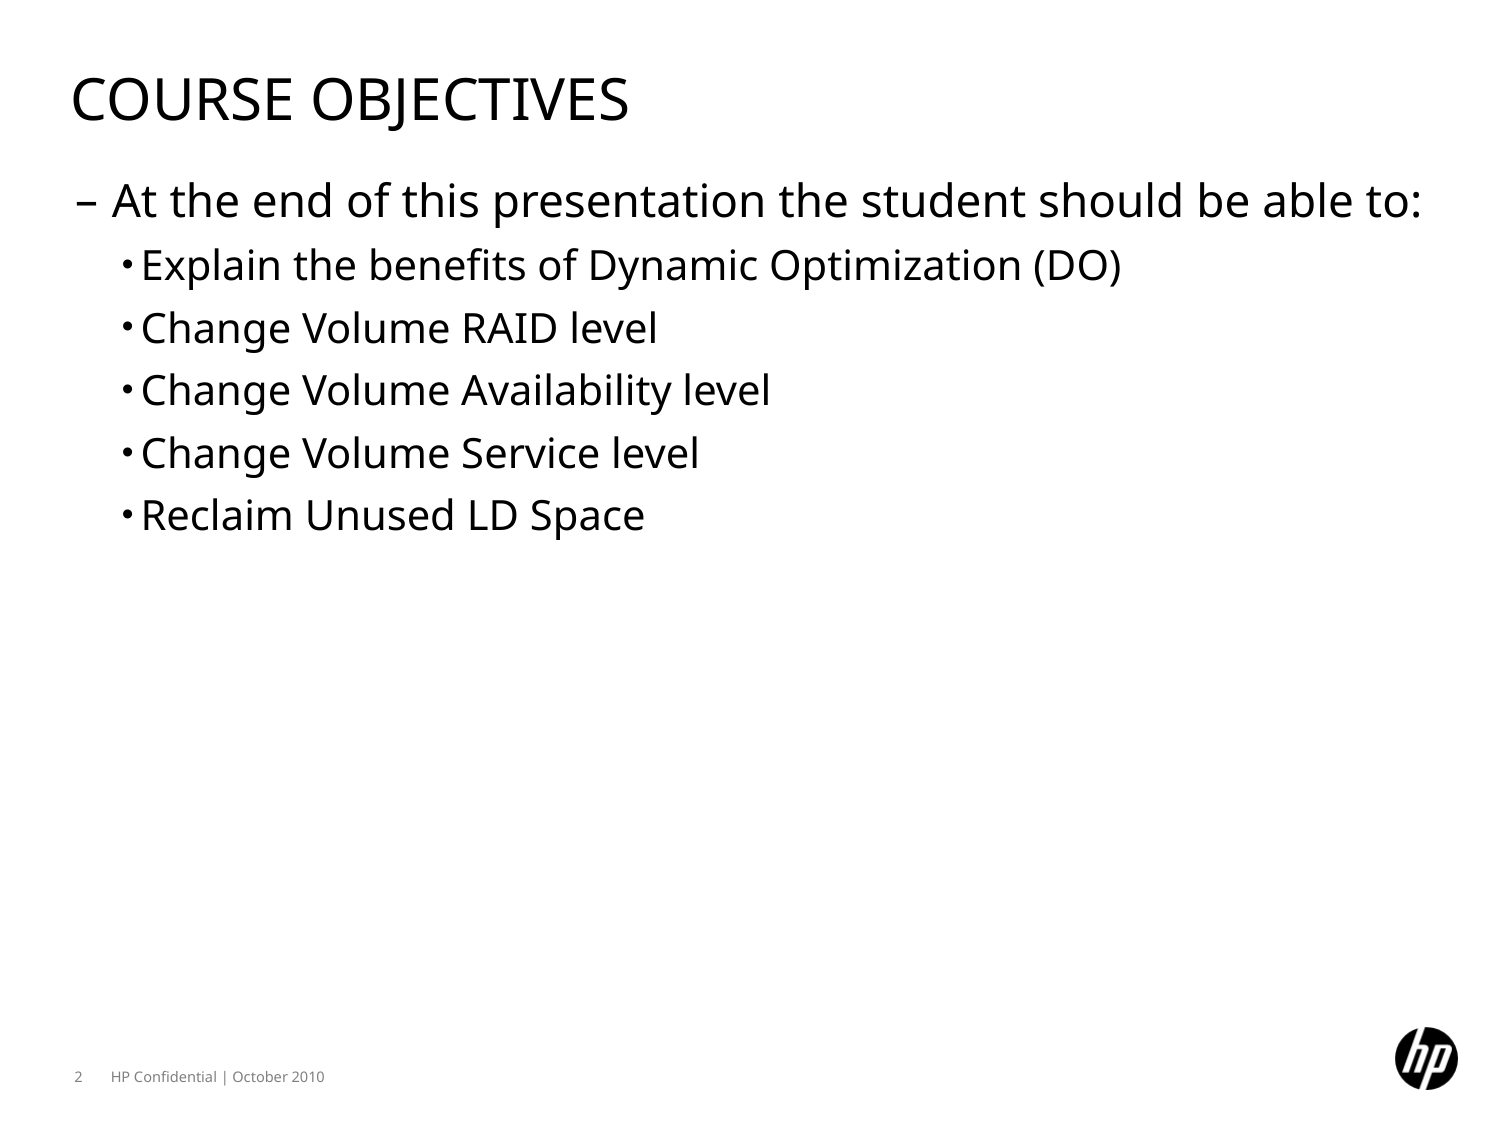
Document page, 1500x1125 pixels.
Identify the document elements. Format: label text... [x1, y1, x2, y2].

picture [1393, 1025, 1460, 1092]
list At the end of this presentation the student should be able to: Explain the benefits of Dynamic Optimization (DO) Change Volume RAID level Change Volume Availability level Change Volume Service level Reclaim Unused LD Space [60, 164, 1455, 1004]
title Course Objectives [55, 55, 1451, 128]
